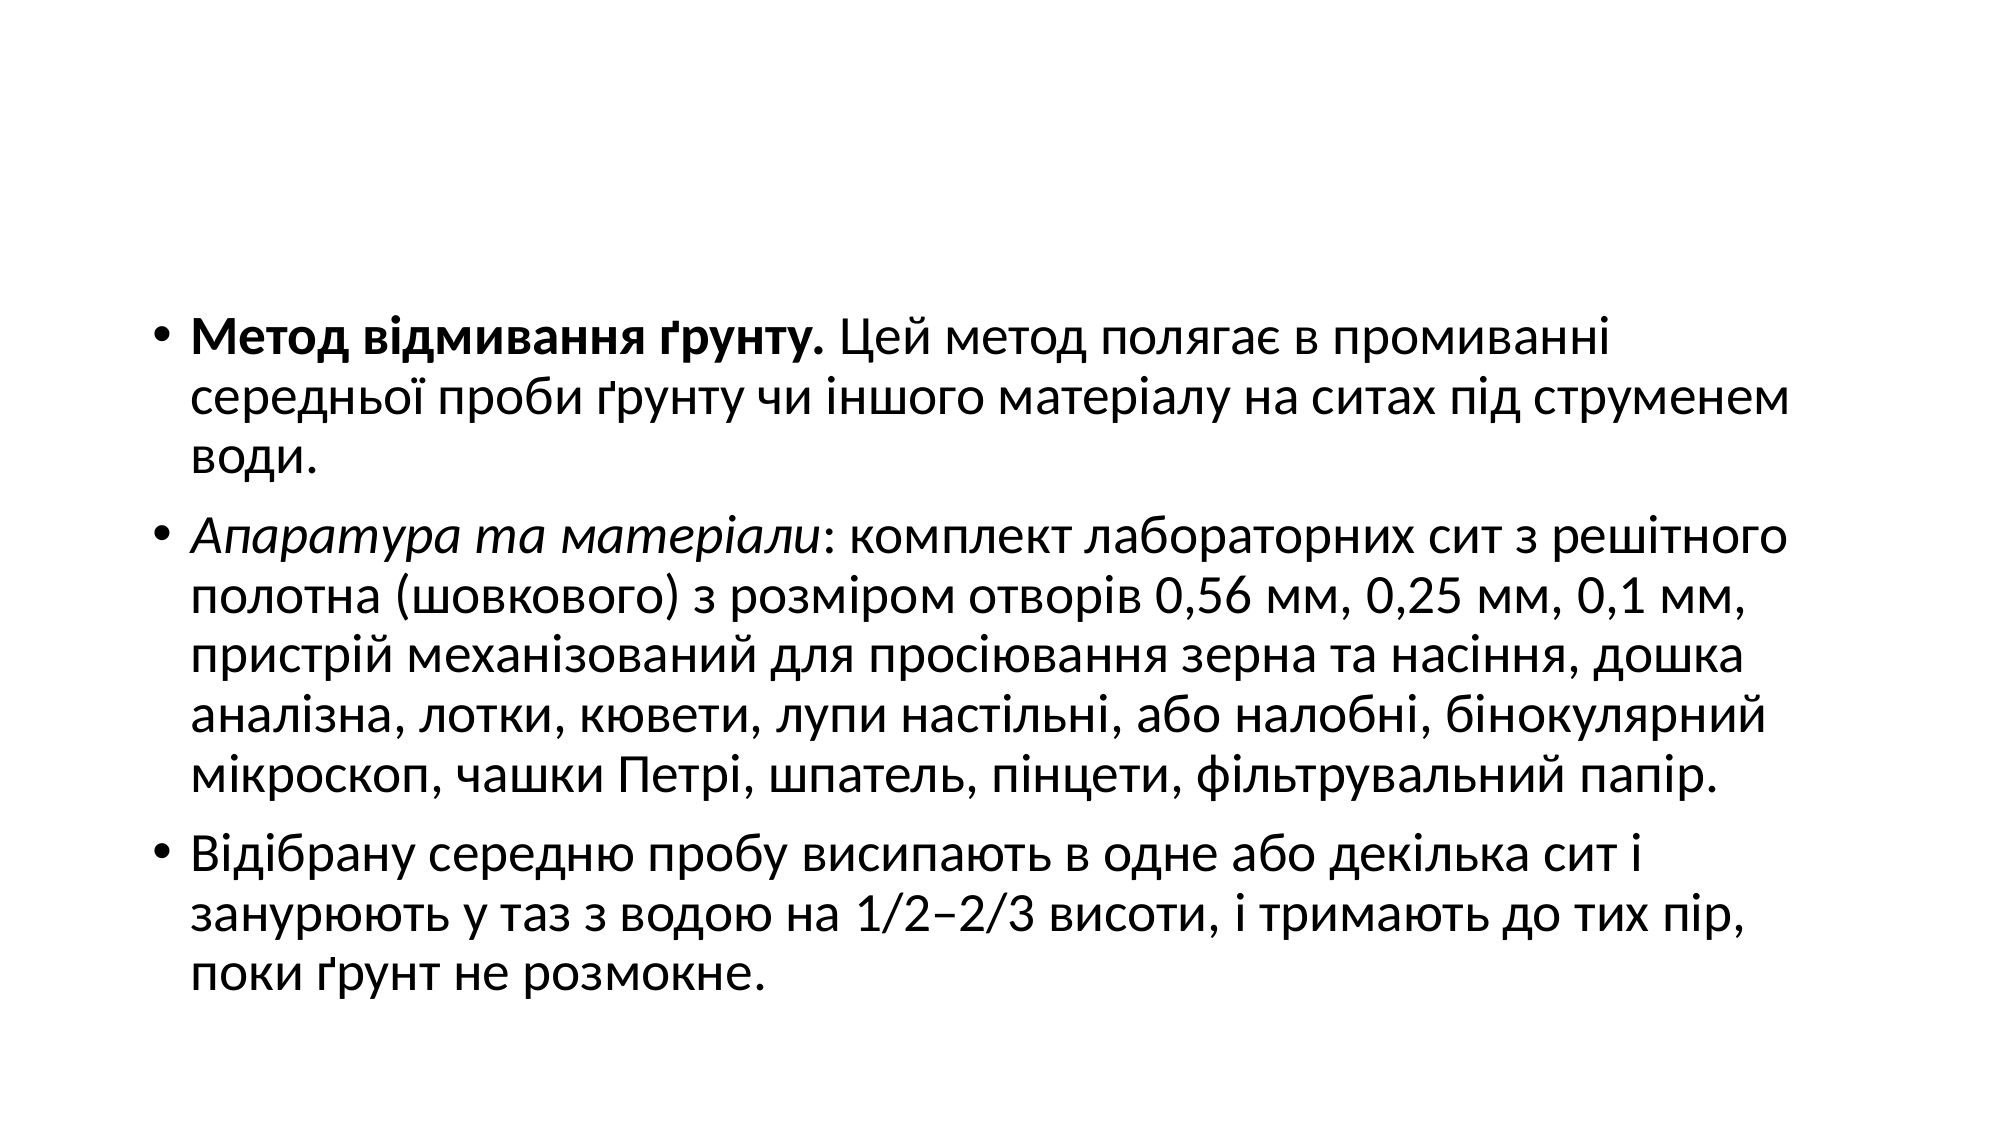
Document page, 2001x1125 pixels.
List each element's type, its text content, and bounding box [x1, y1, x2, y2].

list Метод відмивання ґрунту. Цей метод полягає в промиванні середньої проби ґрунту чи іншого матеріалу на ситах під струменем води. Апаратура та матеріали: комплект лабораторних сит з решітного полотна (шовкового) з розміром отворів 0,56 мм, 0,25 мм, 0,1 мм, пристрій механізований для просіювання зерна та насіння, дошка аналізна, лотки, кювети, лупи настільні, або налобні, бінокулярний мікроскоп, чашки Петрі, шпатель, пінцети, фільтрувальний папір. Відібрану середню пробу висипають в одне або декілька сит і занурюють у таз з водою на 1/2–2/3 висоти, і тримають до тих пір, поки ґрунт не розмокне. [137, 299, 1863, 1014]
